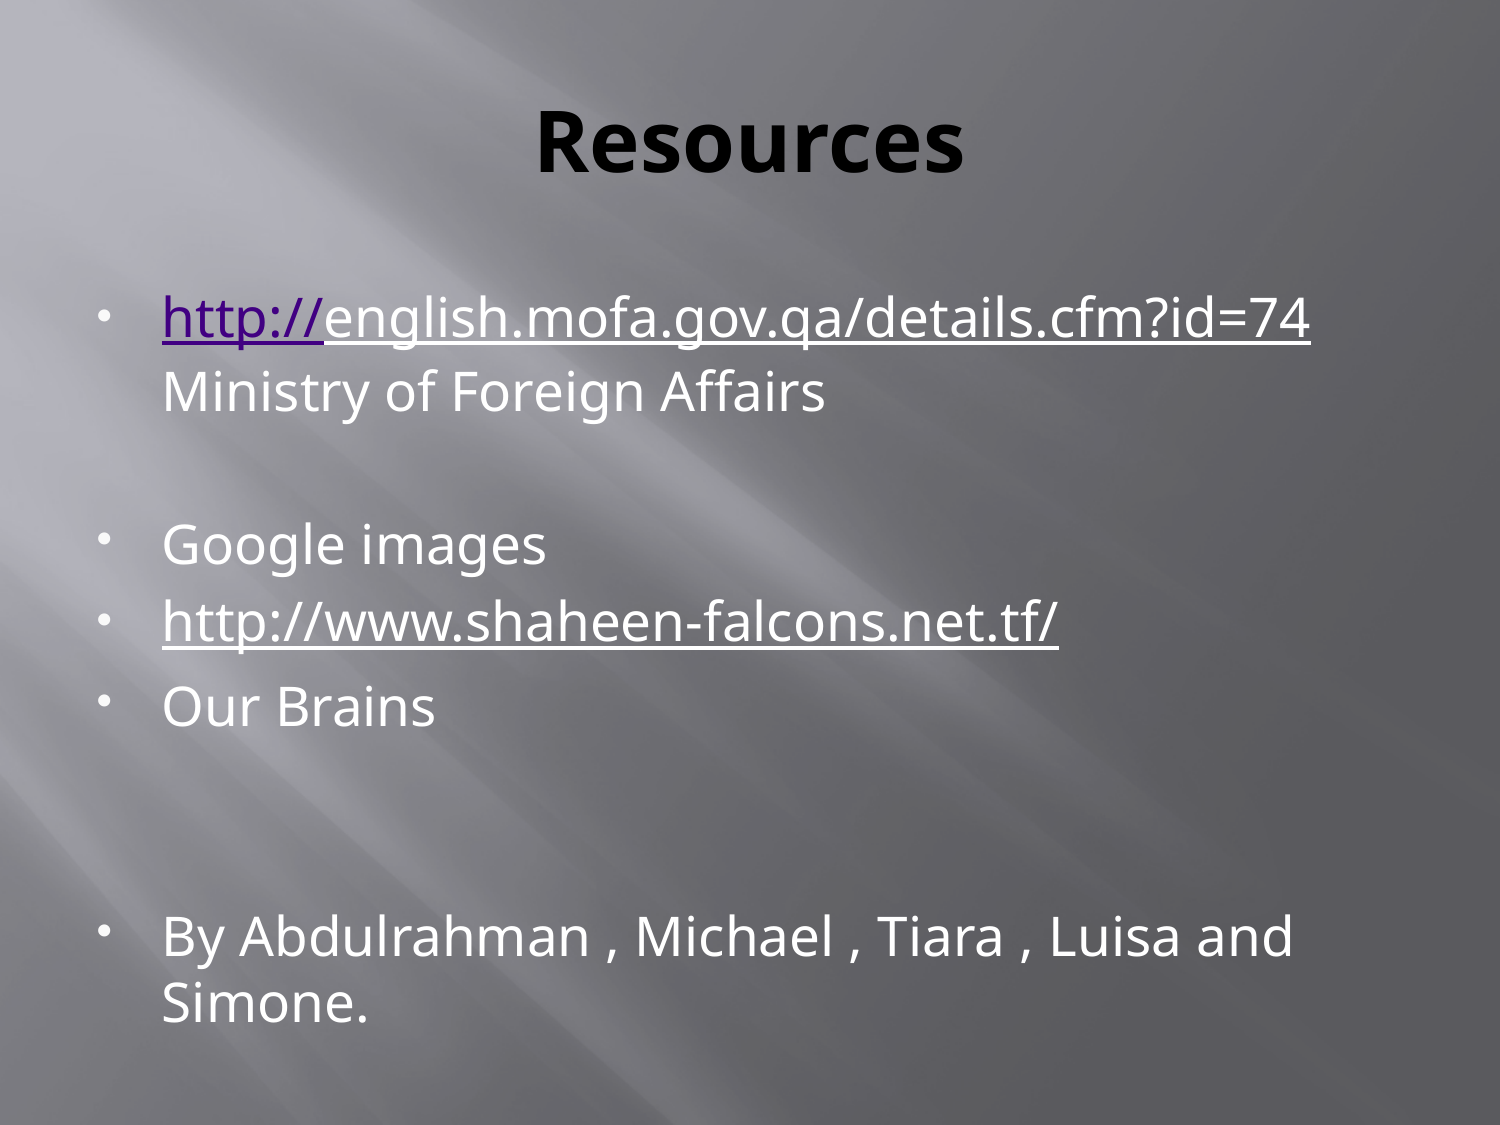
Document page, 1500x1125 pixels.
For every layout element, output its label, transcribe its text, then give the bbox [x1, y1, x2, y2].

list http://english.mofa.gov.qa/details.cfm?id=74 Ministry of Foreign Affairs Google images http://www.shaheen-falcons.net.tf/ Our Brains By Abdulrahman , Michael , Tiara , Luisa and Simone. [62, 275, 1413, 1048]
title Resources [75, 45, 1425, 233]
